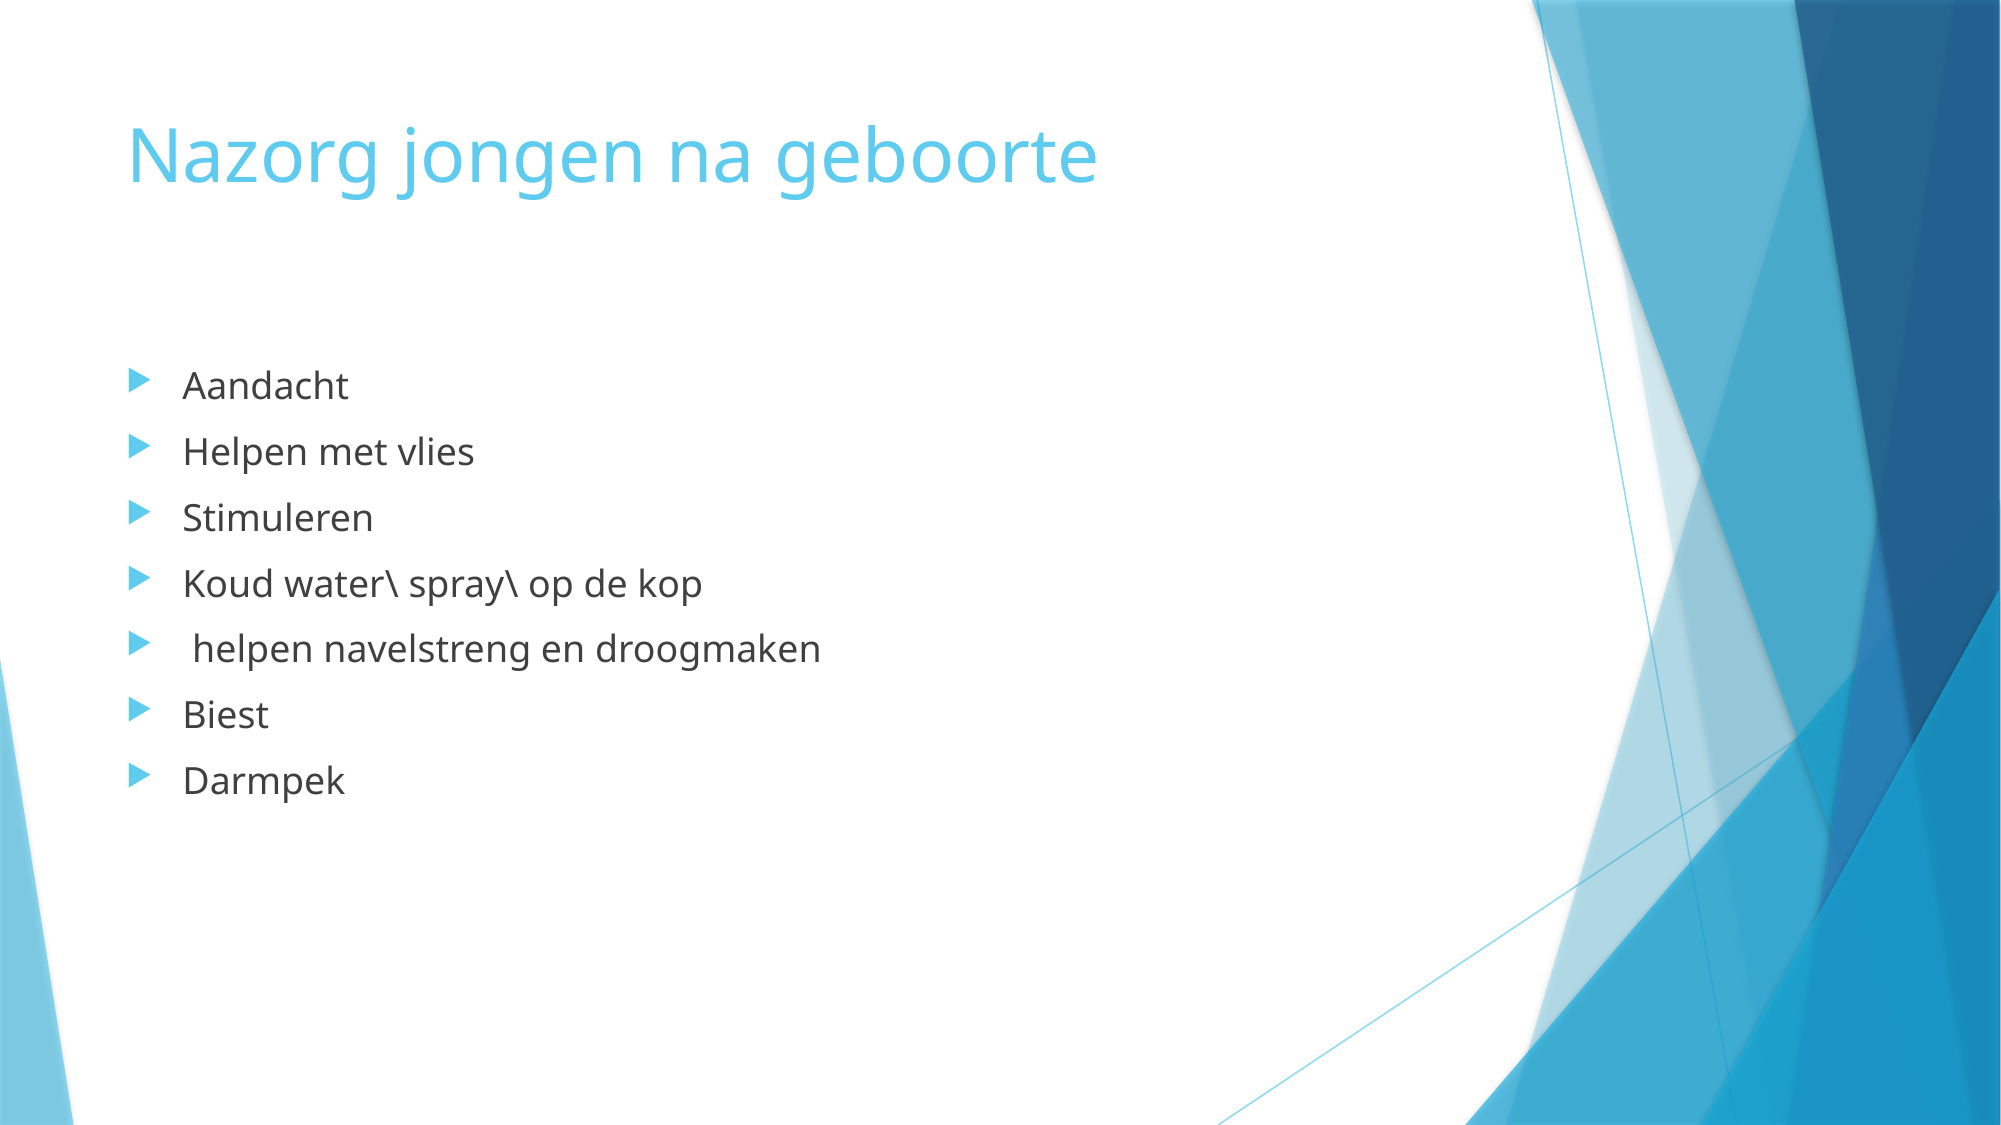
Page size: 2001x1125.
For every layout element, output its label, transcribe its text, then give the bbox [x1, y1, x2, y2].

title Nazorg jongen na geboorte [111, 99, 1522, 317]
list Aandacht Helpen met vlies Stimuleren Koud water\ spray\ op de kop helpen navelstreng en droogmaken Biest Darmpek [111, 354, 1522, 992]
